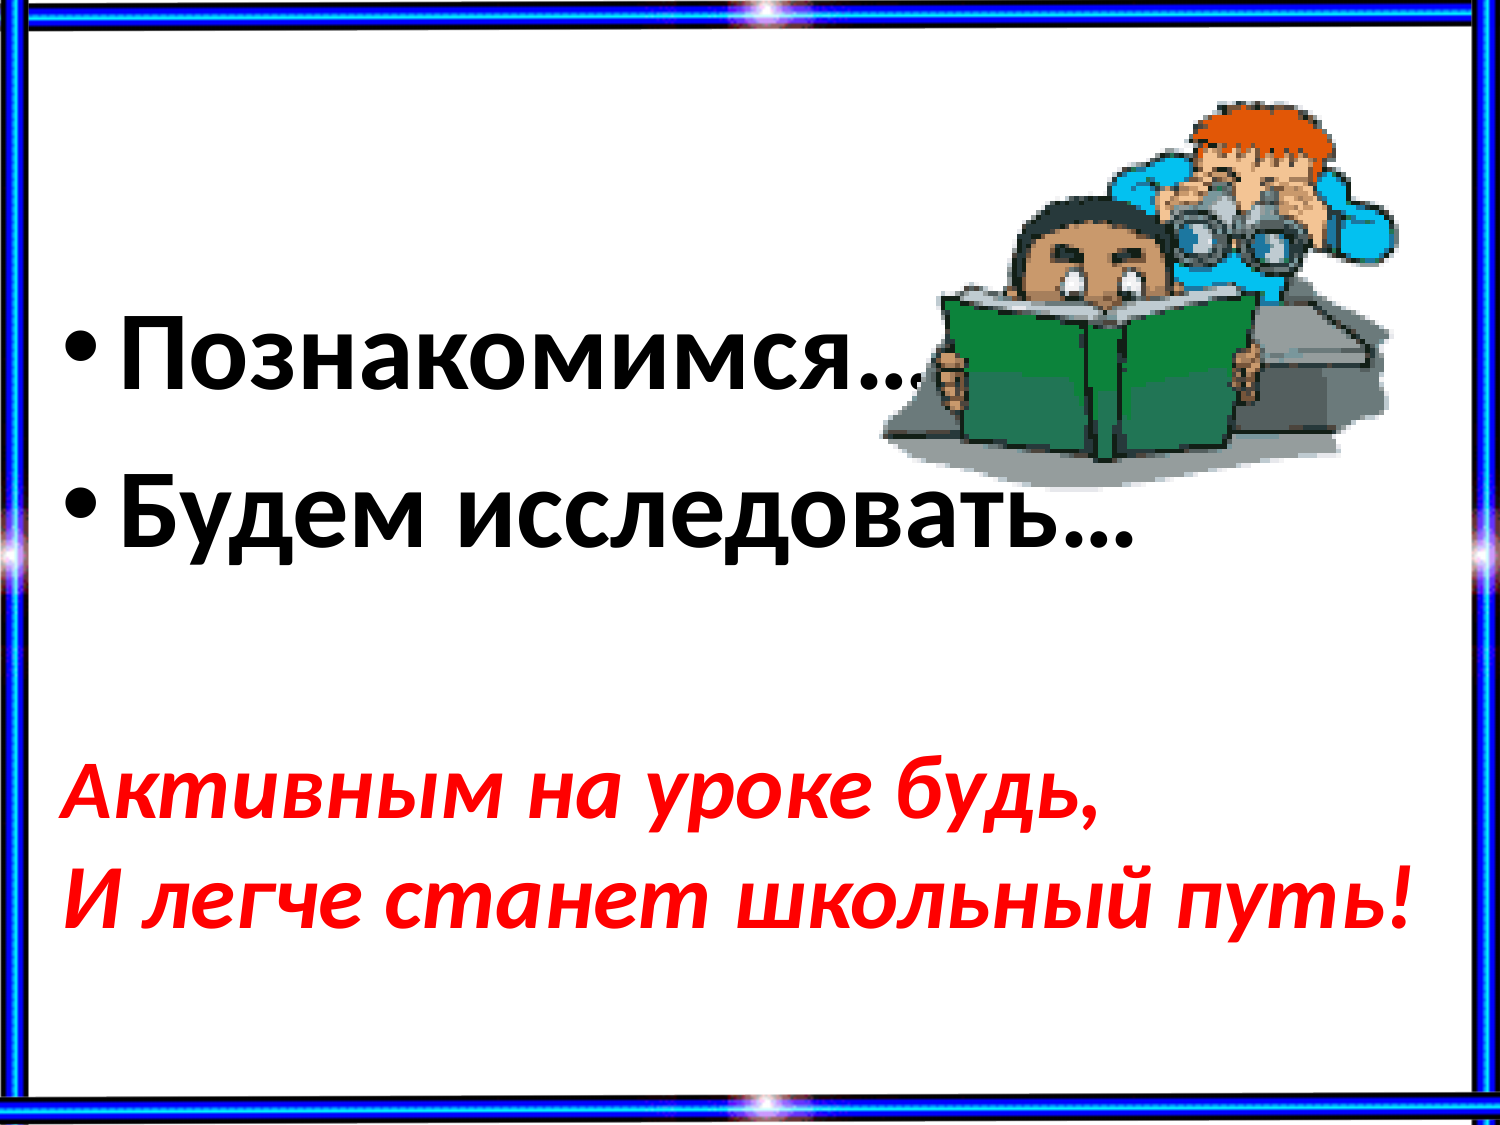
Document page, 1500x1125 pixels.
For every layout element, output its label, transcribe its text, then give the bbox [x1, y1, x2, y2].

picture [0, 0, 1500, 1125]
list Познакомимся… Будем исследовать… Активным на уроке будь, И легче станет школьный путь! [46, 269, 1471, 529]
list Познакомимся… Будем исследовать… Активным на уроке будь, И легче станет школьный путь! [46, 570, 1471, 1012]
